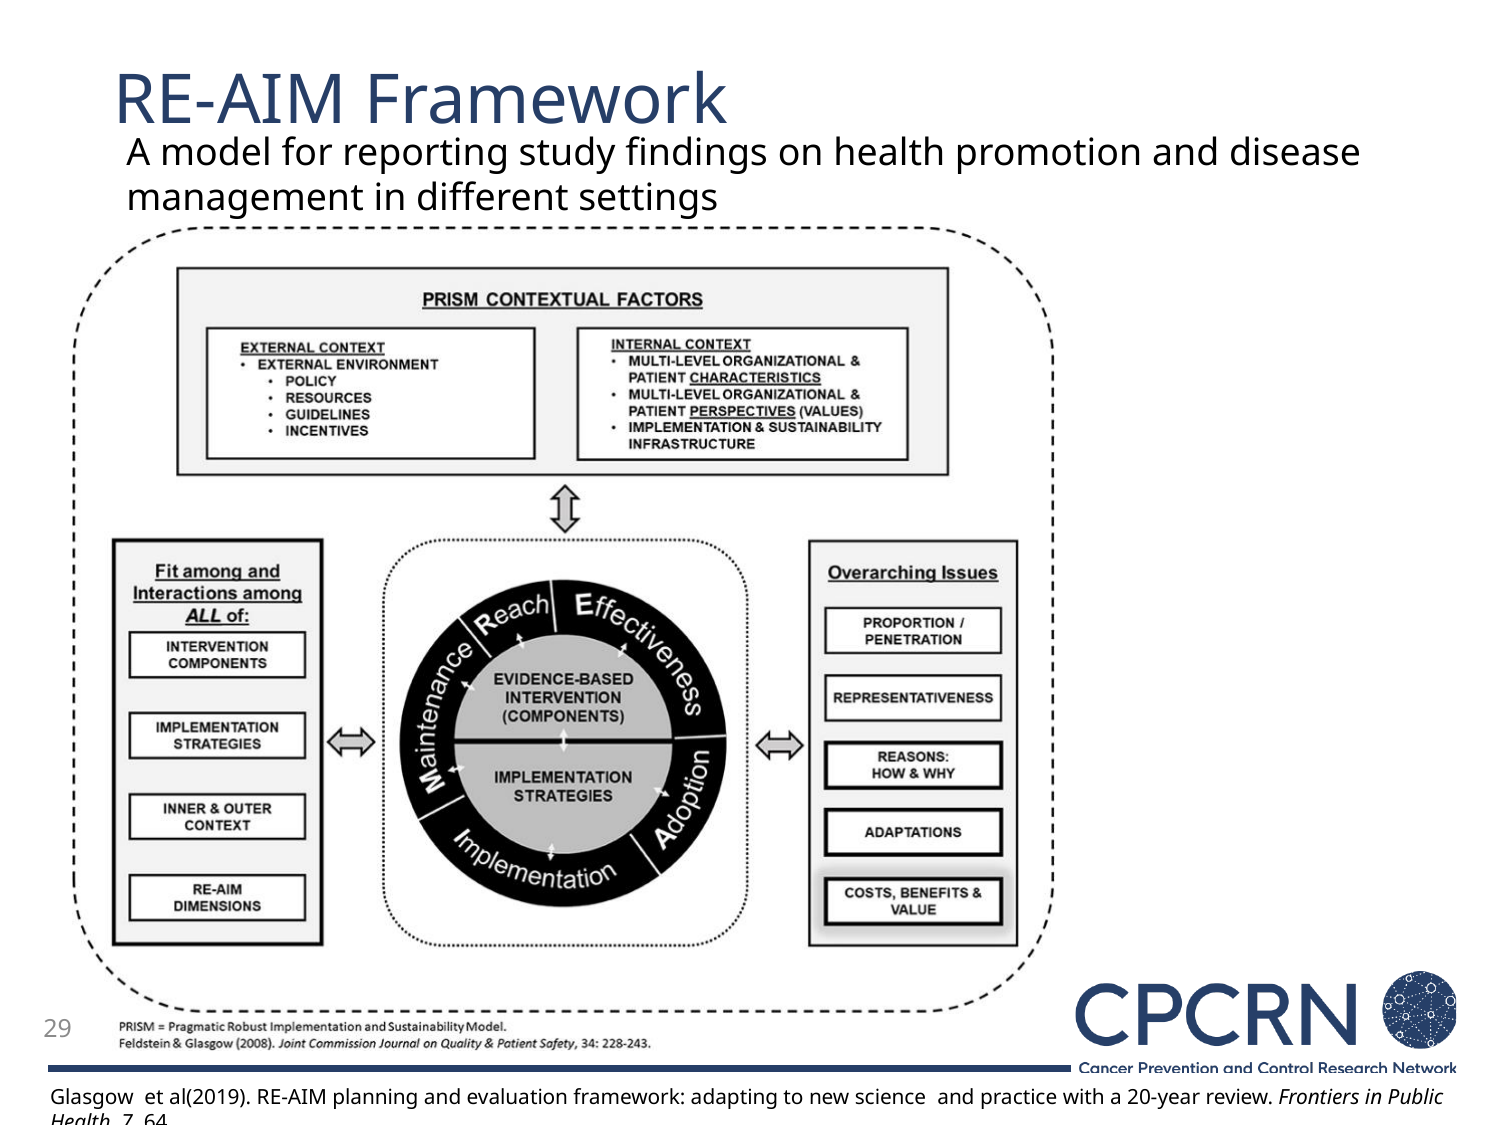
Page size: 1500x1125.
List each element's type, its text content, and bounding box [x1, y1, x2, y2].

title RE-AIM Framework [98, 51, 1393, 151]
text_box A model for reporting study findings on health promotion and disease management in different settings [111, 120, 1498, 226]
text_box Glasgow et al(2019). RE-AIM planning and evaluation framework: adapting to new science and practice with a 20-year review. Frontiers in Public Health, 7, 64. [35, 1075, 1500, 1125]
slide_number 29 [28, 999, 379, 1060]
picture [72, 226, 1055, 1051]
